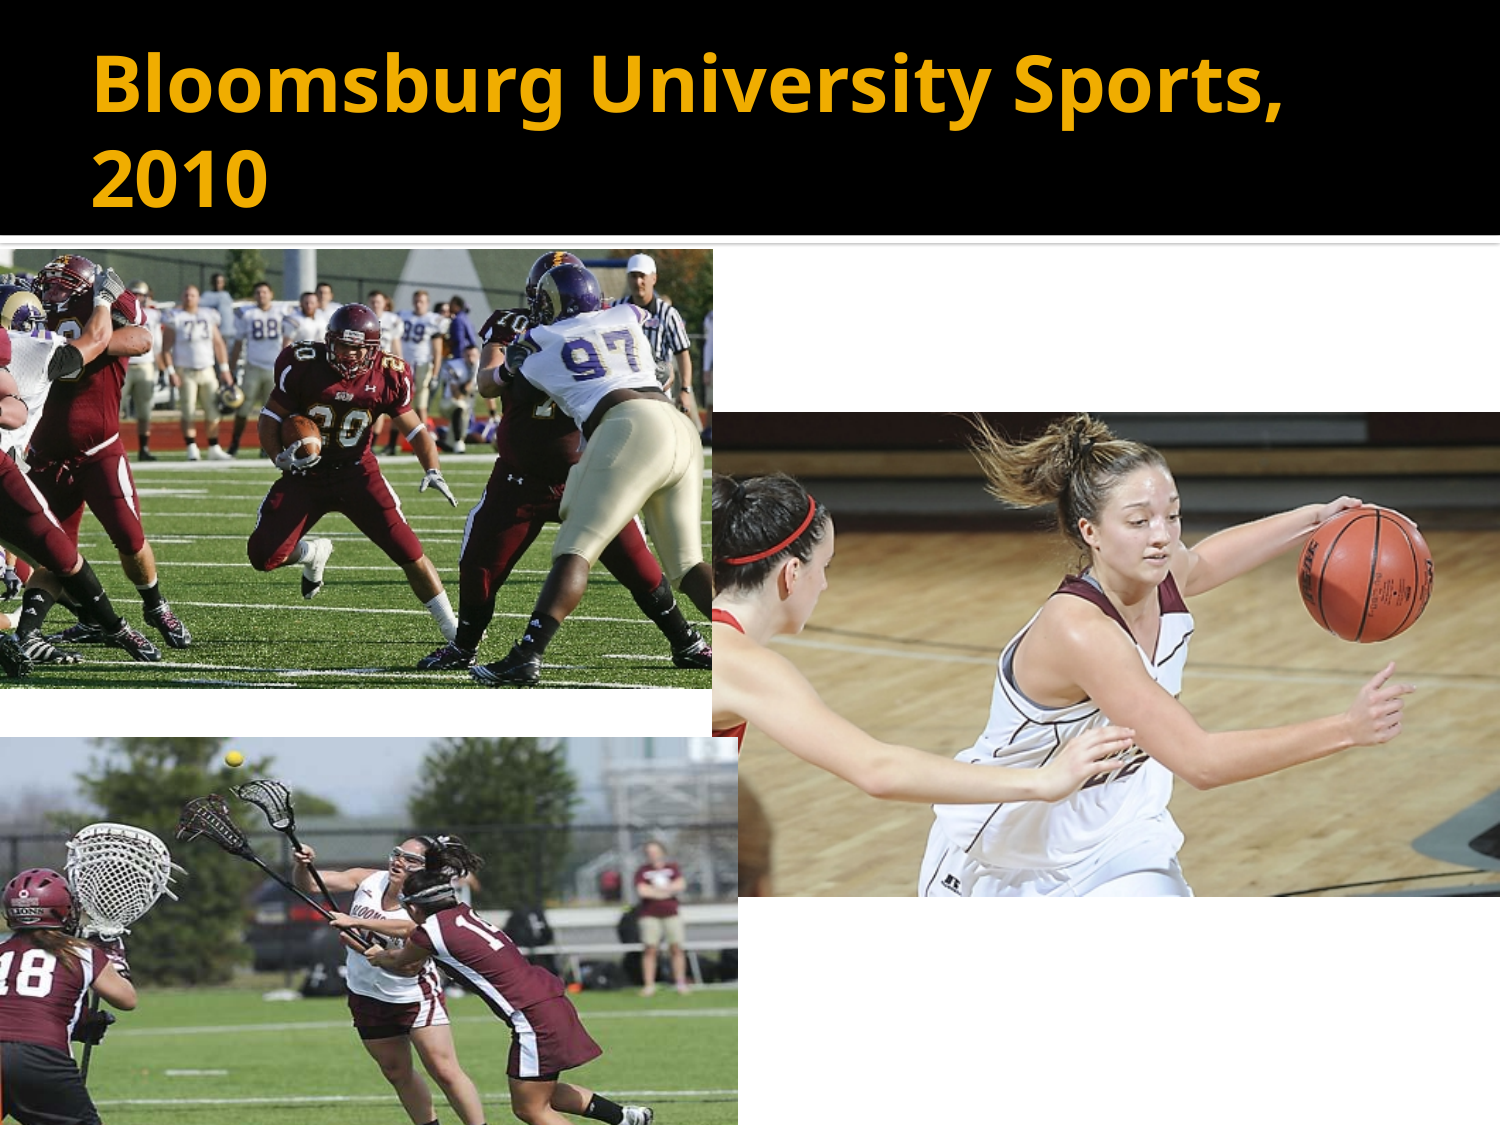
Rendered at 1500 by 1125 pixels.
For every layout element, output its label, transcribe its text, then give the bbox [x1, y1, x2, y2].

picture [0, 249, 1500, 1125]
title Bloomsburg University Sports, 2010 [75, 25, 1425, 231]
